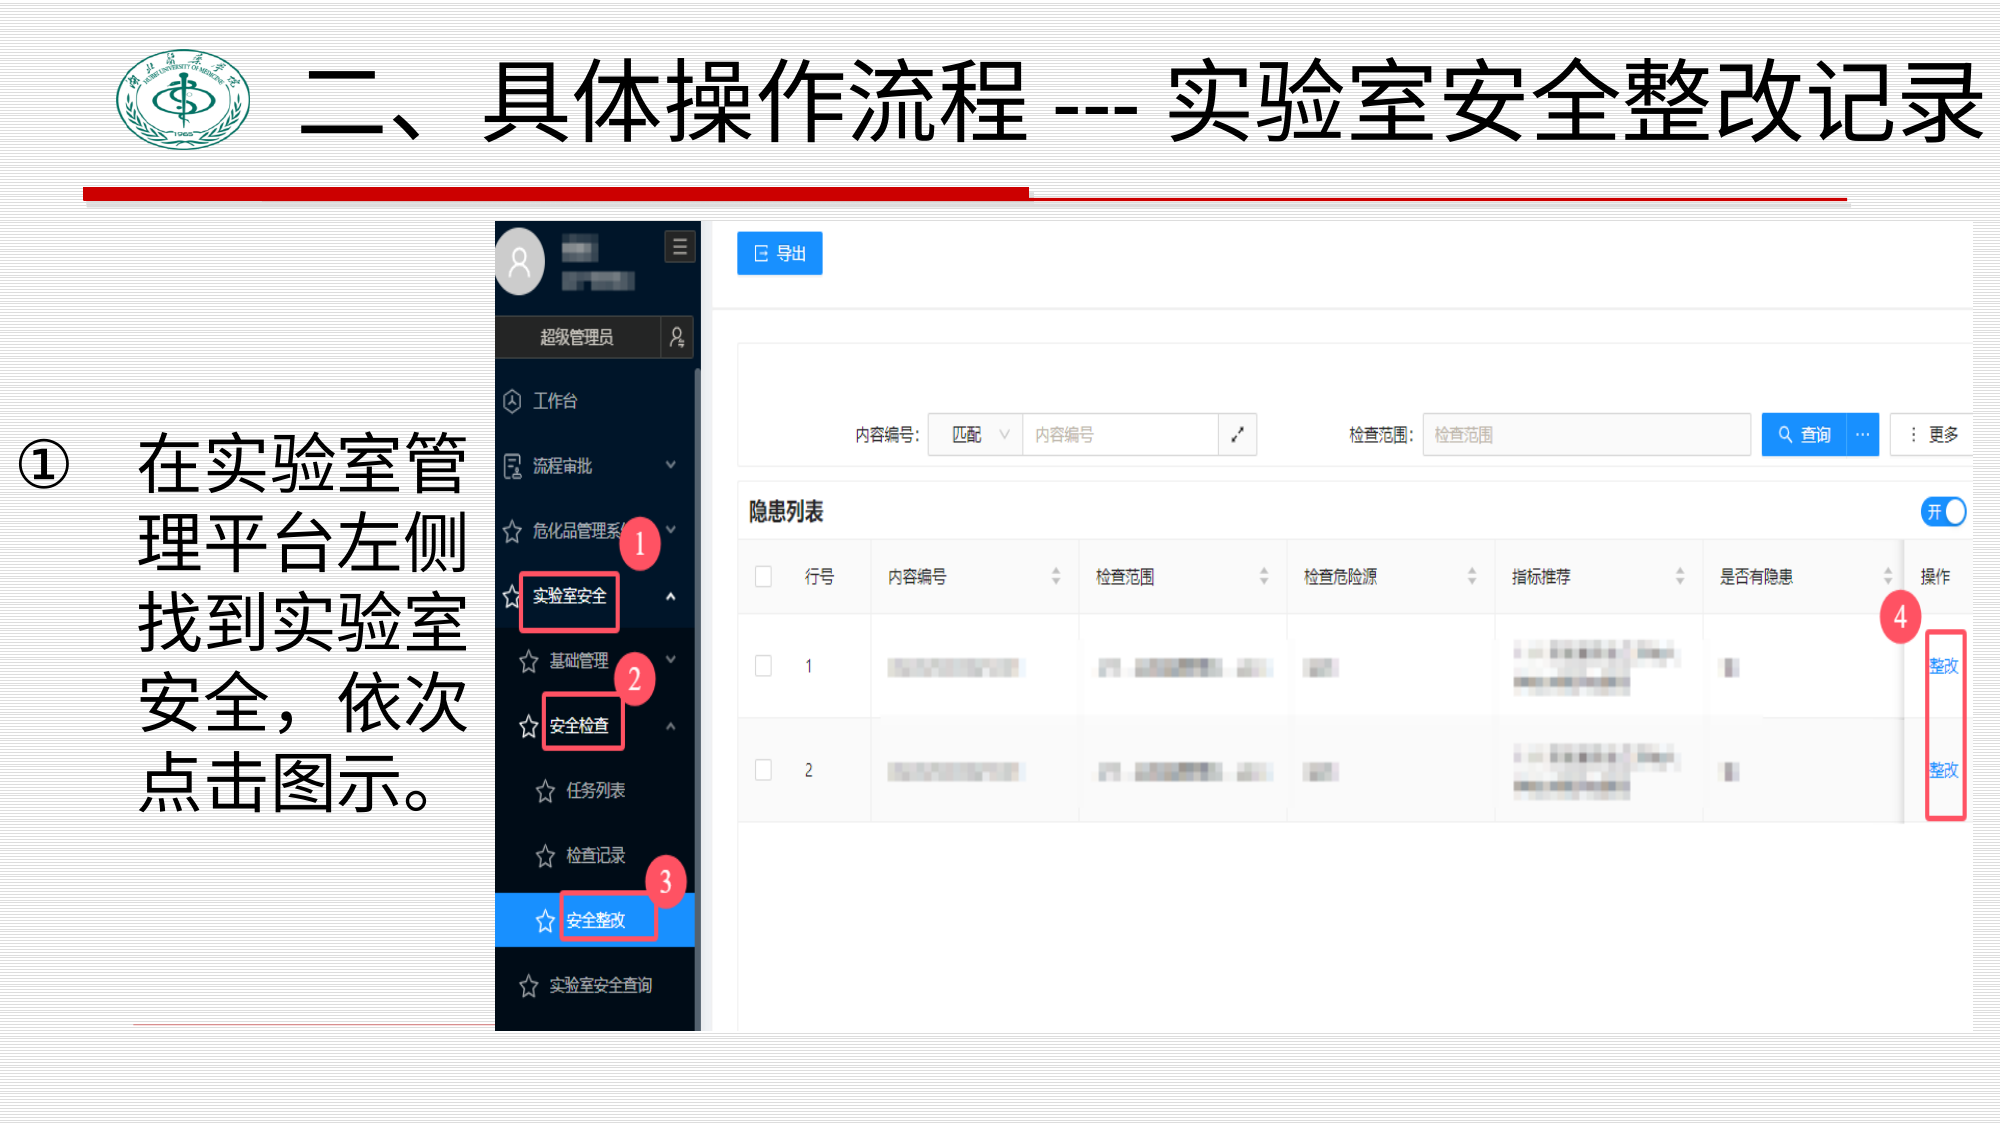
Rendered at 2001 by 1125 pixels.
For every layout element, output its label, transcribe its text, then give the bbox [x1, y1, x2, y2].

text_box 在实验室管理平台左侧找到实验室安全，依次点击图示。 [0, 239, 490, 1003]
text_box 二、具体操作流程---实验室安全整改记录 [282, 30, 2000, 167]
picture [116, 49, 250, 150]
picture [495, 221, 1974, 1031]
